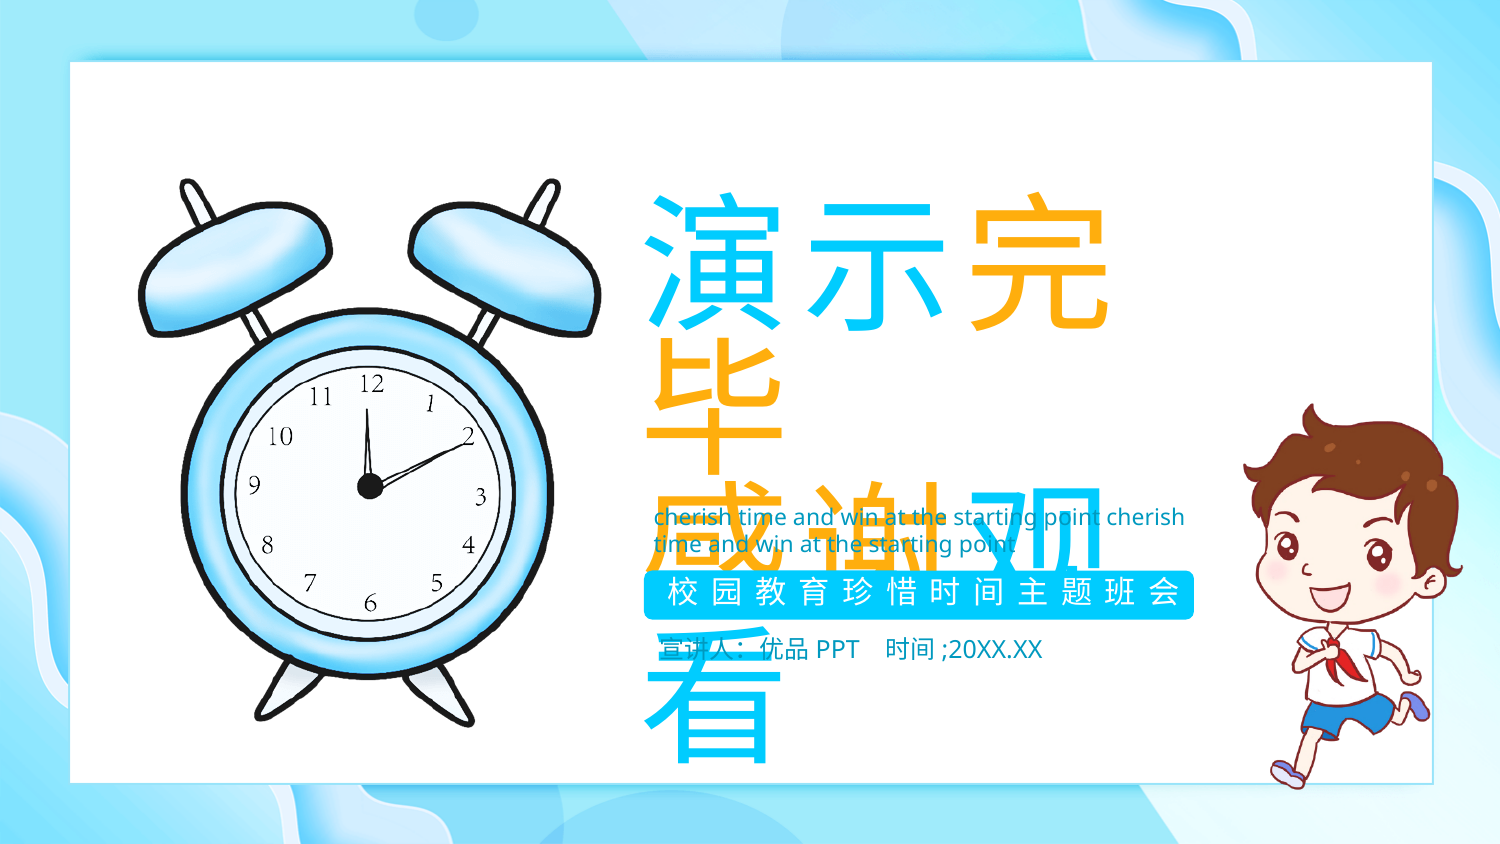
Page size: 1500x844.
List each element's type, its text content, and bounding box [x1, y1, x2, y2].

picture [0, 0, 1500, 844]
text_box cherish time and win at the starting point cherish time and win at the starting point [638, 495, 1209, 565]
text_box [643, 564, 1205, 620]
text_box 演示完毕 感谢观看 [624, 196, 1286, 788]
text_box 宣讲人：优品PPT 时间;20XX.XX [644, 626, 1058, 672]
